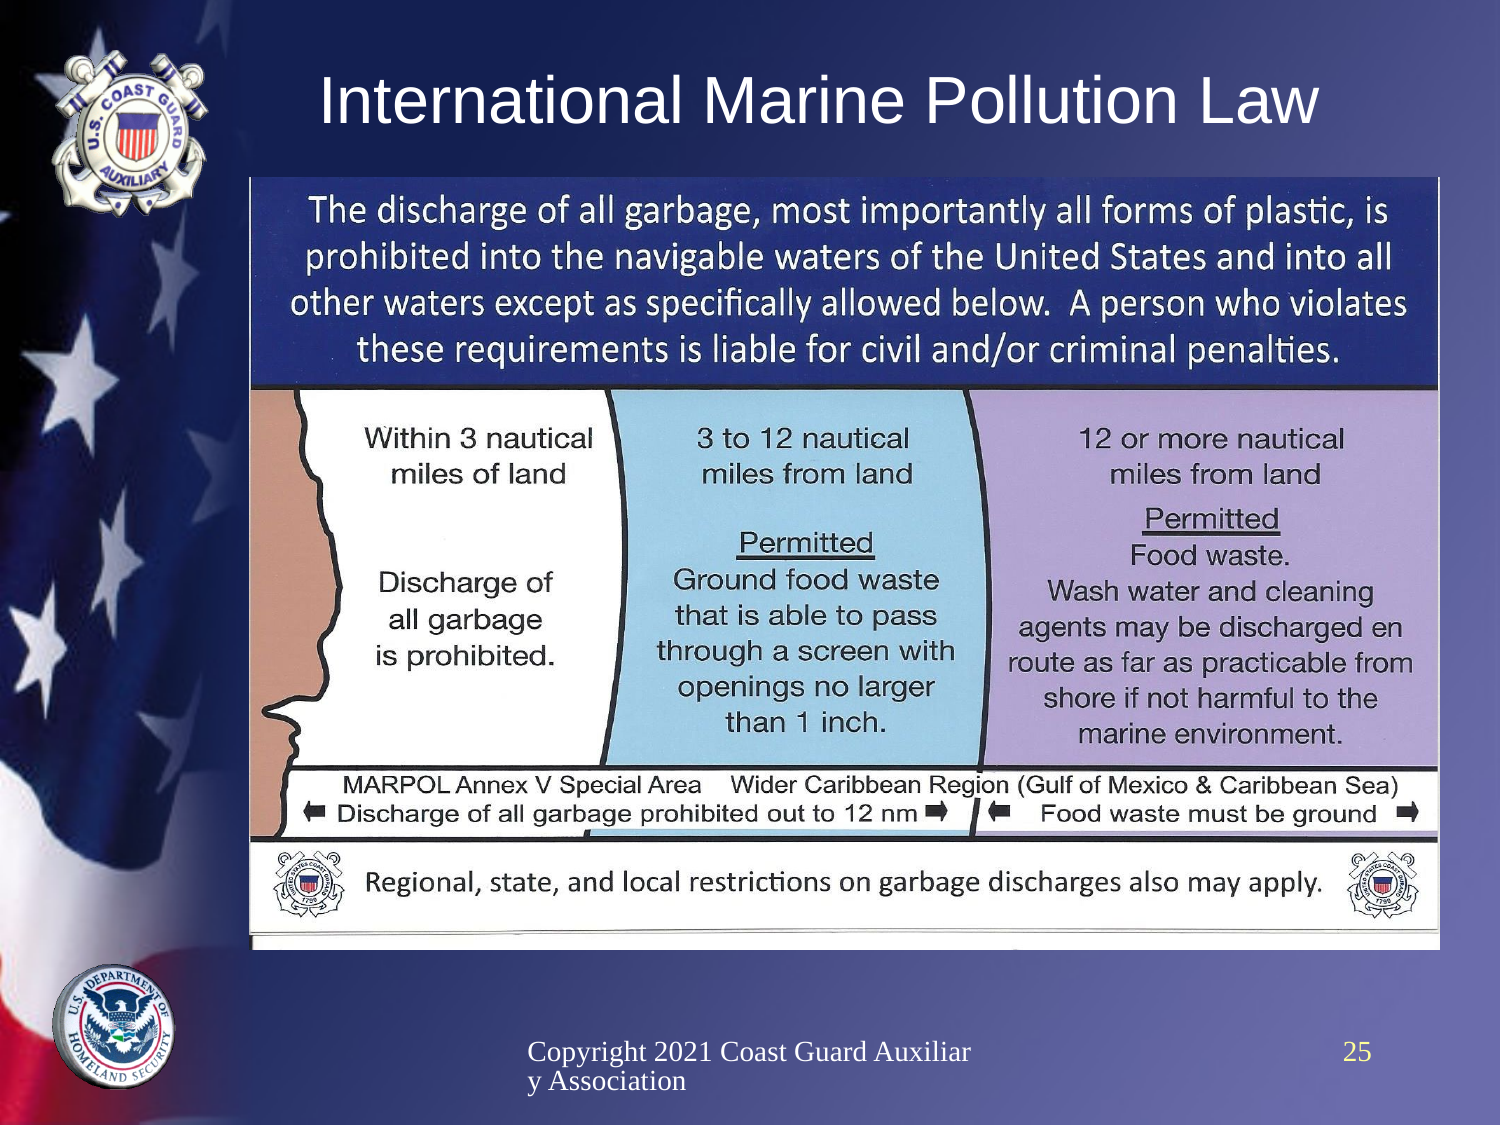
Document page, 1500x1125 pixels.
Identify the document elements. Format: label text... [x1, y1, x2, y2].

text_box International Marine Pollution Law [249, 49, 1390, 145]
footer Copyright 2021 Coast Guard Auxiliary Association [512, 1025, 988, 1100]
slide_number 25 [1074, 1025, 1388, 1100]
picture [0, 0, 1500, 1125]
